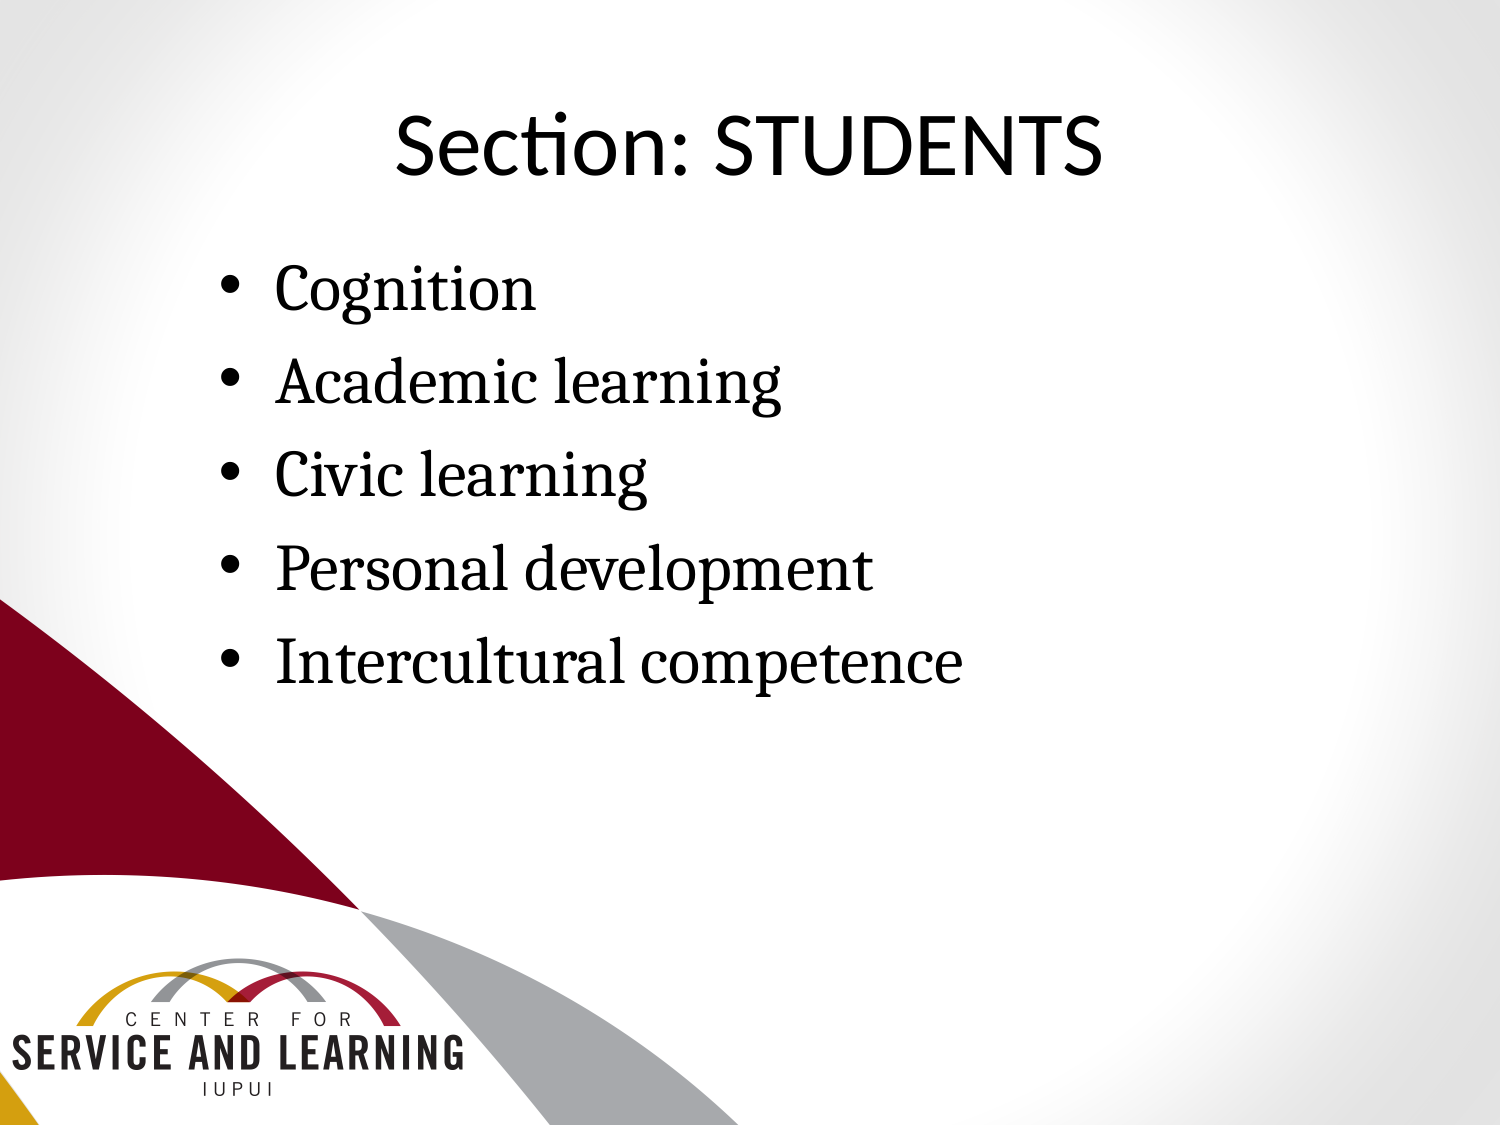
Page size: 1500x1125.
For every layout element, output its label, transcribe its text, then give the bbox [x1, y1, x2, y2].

list Cognition Academic learning Civic learning Personal development Intercultural competence [203, 235, 1360, 720]
title Section: STUDENTS [75, 45, 1425, 233]
picture [0, 0, 1500, 1125]
